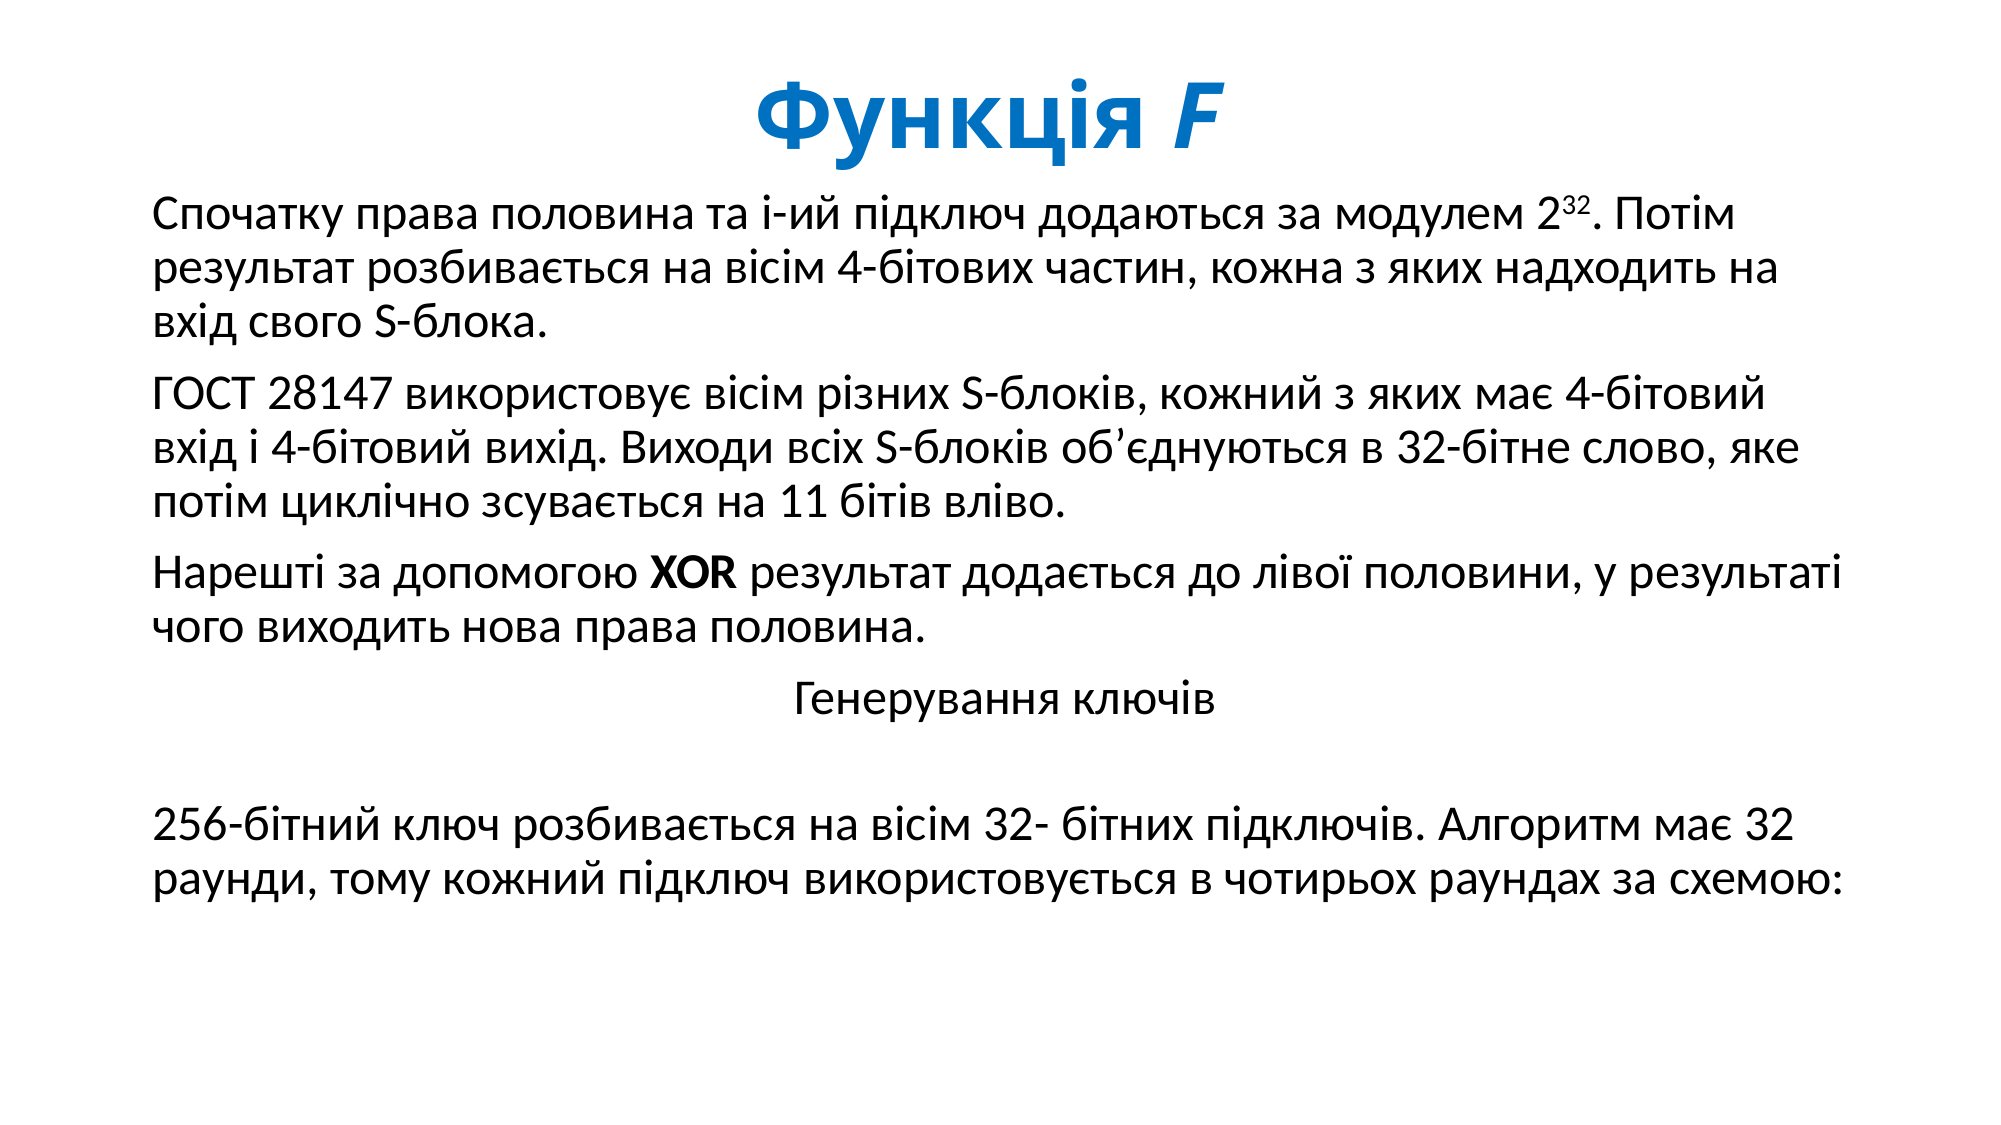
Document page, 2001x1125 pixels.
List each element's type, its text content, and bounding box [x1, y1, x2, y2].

title Функція F [137, 59, 1863, 178]
list Спочатку права половина та i-ий підключ додаються за модулем 232. Потім результат розбивається на вісім 4-бітових частин, кожна з яких надходить на вхід свого S-блока. ГОСТ 28147 використовує вісім різних S-блоків, кожний з яких має 4-бітовий вхід і 4-бітовий вихід. Виходи всіх S-блоків об’єднуються в 32-бітне слово, яке потім циклічно зсувається на 11 бітів вліво. Нарешті за допомогою XOR результат додається до лівої половини, у результаті чого виходить нова права половина. Генерування ключів 256-бітний ключ розбивається на вісім 32- бітних підключів. Алгоритм має 32 раунди, тому кожний підключ використовується в чотирьох раундах за схемою: [137, 178, 1863, 1014]
